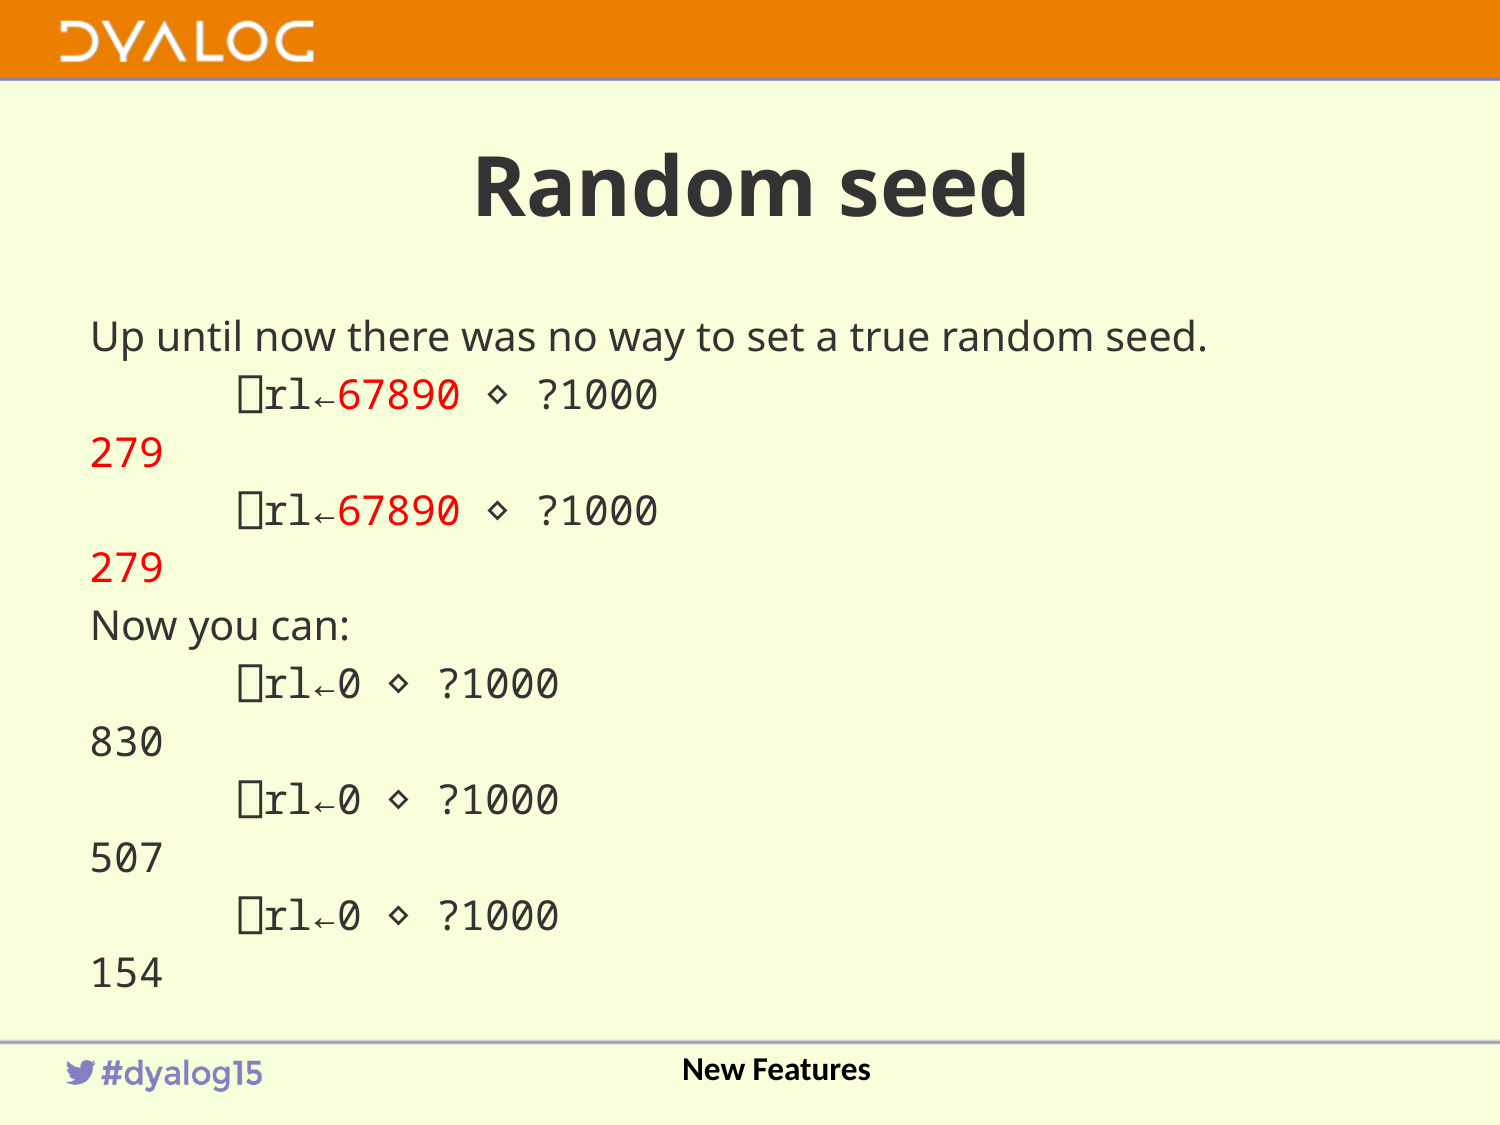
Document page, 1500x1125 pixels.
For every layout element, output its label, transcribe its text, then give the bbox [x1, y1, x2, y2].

title Random seed [76, 125, 1427, 256]
picture [0, 0, 1500, 1125]
footer New Features [667, 1039, 892, 1100]
list Up until now there was no way to set a true random seed. ⎕rl←67890 ⋄ ?1000 279 ⎕rl←67890 ⋄ ?1000 279 Now you can: ⎕rl←0 ⋄ ?1000 830 ⎕rl←0 ⋄ ?1000 507 ⎕rl←0 ⋄ ?1000 154 [75, 302, 1425, 1005]
